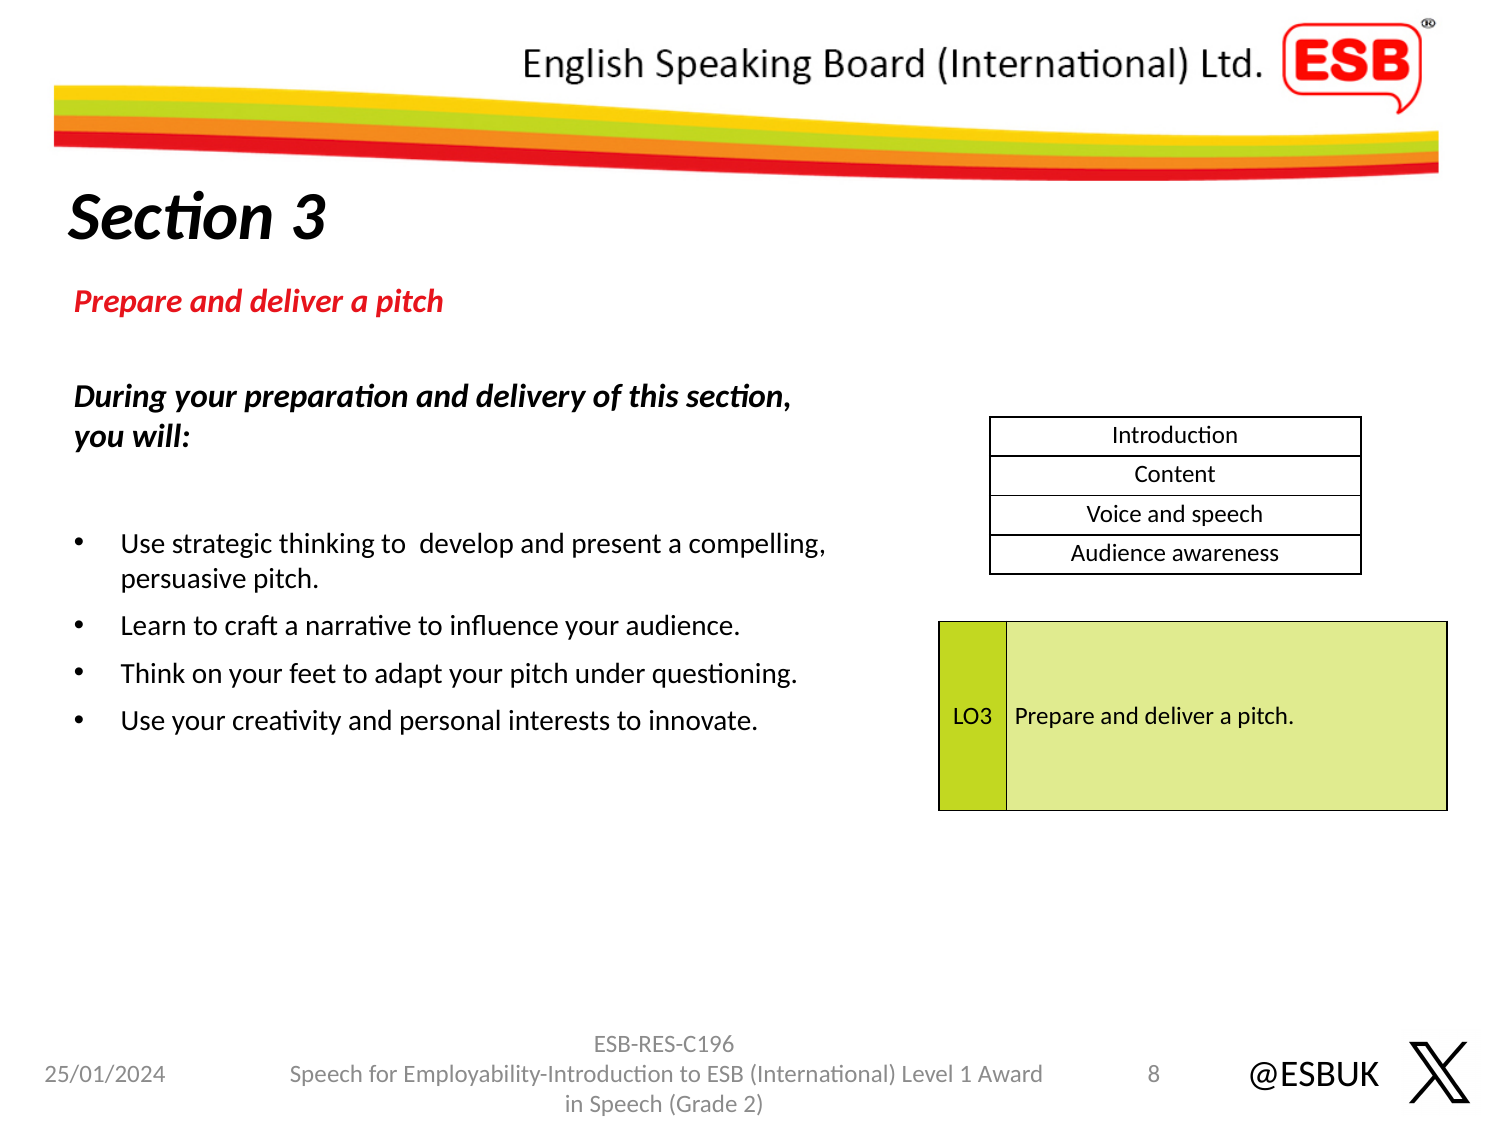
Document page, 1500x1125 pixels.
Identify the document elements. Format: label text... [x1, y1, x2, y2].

table_header Introduction [991, 418, 1360, 455]
slide_number 8 [930, 1042, 1176, 1103]
text_box Prepare and deliver a pitch [58, 271, 1442, 326]
table_cell Content [991, 457, 1360, 495]
picture [0, 0, 1500, 189]
table_header Prepare and deliver a pitch. [1007, 622, 1446, 810]
footer ESB-RES-C196 Speech for Employability-Introduction to ESB (International) Level 1 Award in Speech (Grade 2) [265, 1042, 930, 1103]
title Section 3 [53, 166, 1347, 268]
table_header LO3 [940, 622, 1006, 810]
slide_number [29, 1042, 265, 1103]
text_box During your preparation and delivery of this section, you will: Use strategic thinking to develop and present a compelling, persuasive pitch. Learn to craft a narrative to influence your audience. Think on your feet to adapt your pitch under questioning. Use your creativity and personal interests to innovate. [58, 366, 863, 744]
table_cell Voice and speech [991, 496, 1360, 534]
picture [1400, 1029, 1481, 1116]
table_cell Audience awareness [991, 536, 1360, 573]
